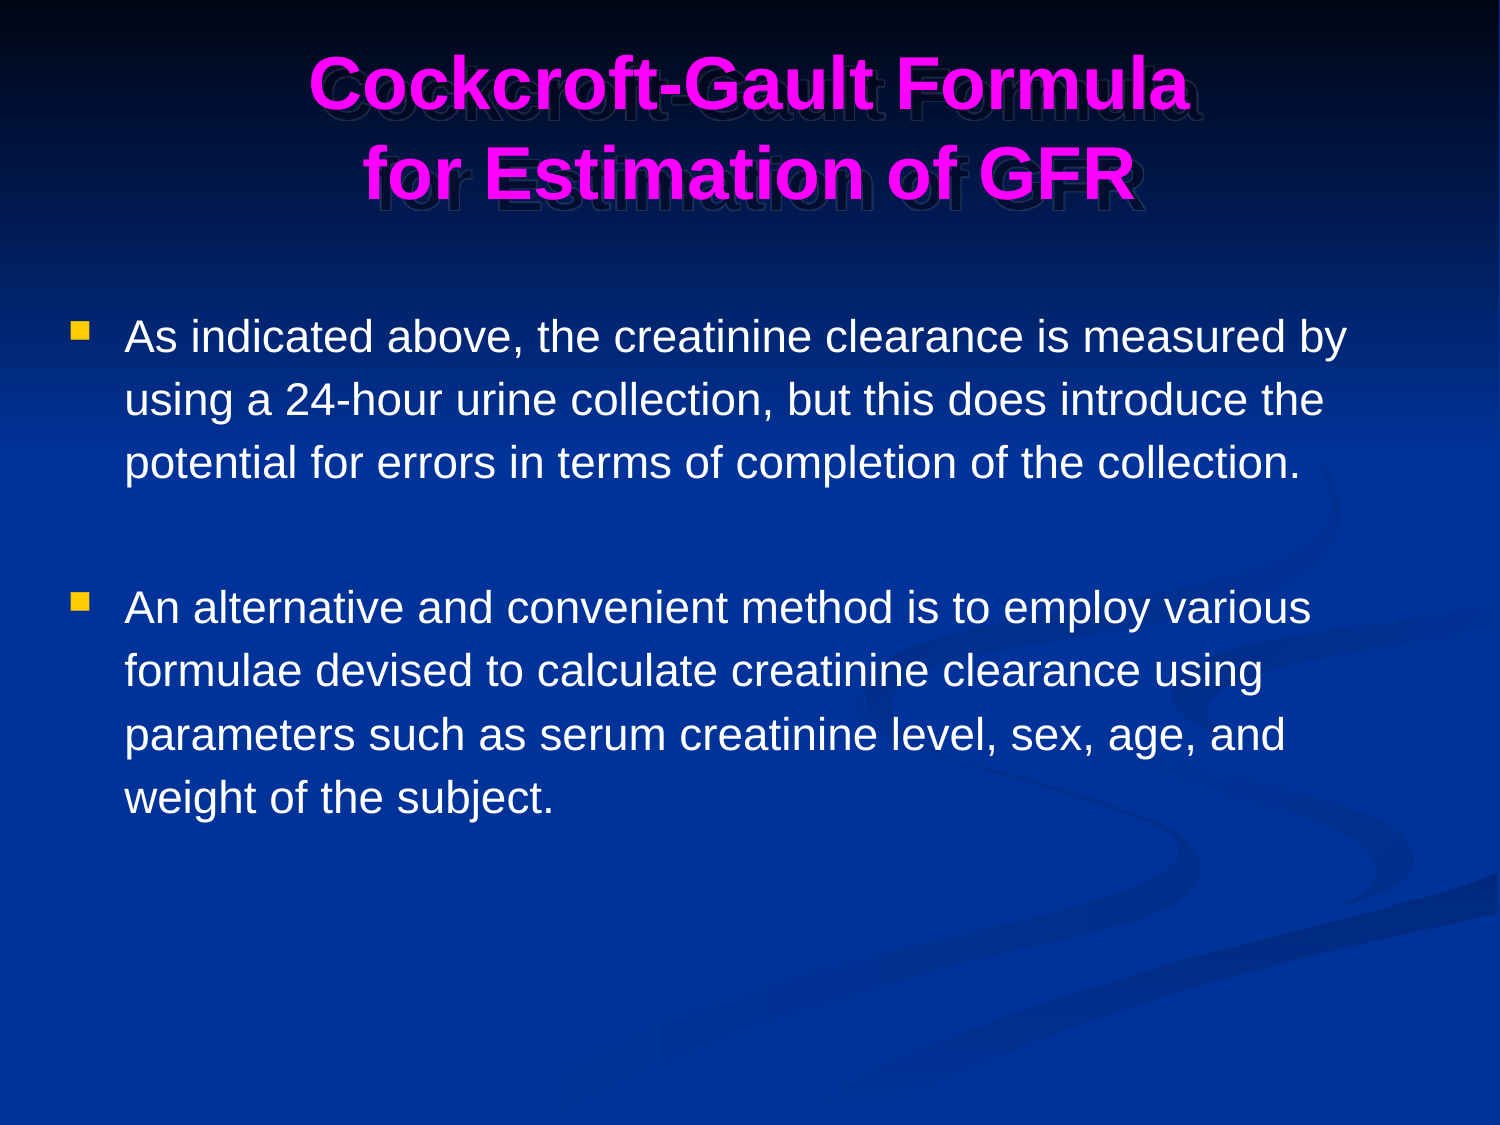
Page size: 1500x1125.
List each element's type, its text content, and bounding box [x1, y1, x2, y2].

list As indicated above, the creatinine clearance is measured by using a 24-hour urine collection, but this does introduce the potential for errors in terms of completion of the collection. An alternative and convenient method is to employ various formulae devised to calculate creatinine clearance using parameters such as serum creatinine level, sex, age, and weight of the subject. [52, 290, 1448, 941]
title Cockcroft-Gault Formula for Estimation of GFR [112, 30, 1388, 219]
